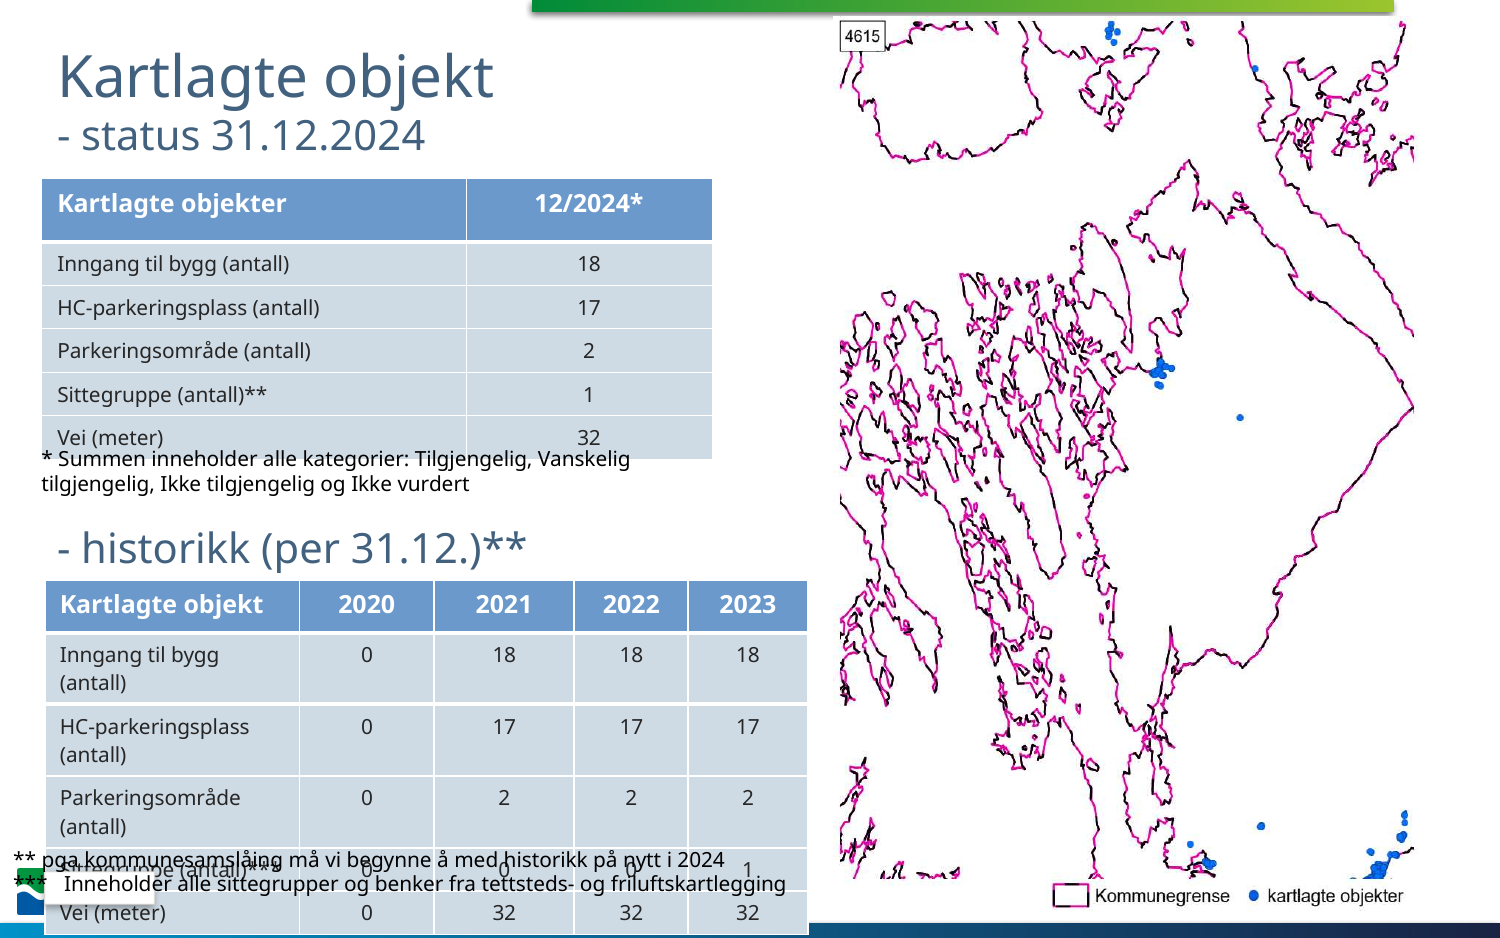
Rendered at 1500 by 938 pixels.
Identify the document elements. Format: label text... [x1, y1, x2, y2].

table_cell 0 [300, 904, 433, 934]
table_cell 1 [467, 373, 712, 415]
table_cell 17 [435, 706, 573, 775]
table_cell Inngang til bygg (antall) [46, 635, 299, 702]
table_cell Vei (meter) [42, 416, 466, 438]
text_box Kartlagte objekt - status 31.12.2024 [42, 24, 828, 167]
table_cell HC-parkeringsplass (antall) [46, 706, 299, 775]
table_cell 17 [467, 286, 712, 328]
table_cell 32 [689, 892, 807, 934]
text_box ** pga kommunesamslåing må vi begynne å med historikk på nytt i 2024 *** Inneholder alle sittegrupper og benker fra tettsteds- og friluftskartlegging [0, 838, 802, 904]
table_cell 1 [802, 849, 807, 890]
table_cell 2 [689, 777, 807, 847]
table_header 2020 [300, 581, 433, 631]
table_cell 18 [689, 635, 807, 702]
picture [833, 16, 1419, 913]
table_cell 18 [575, 635, 687, 702]
table_cell 0 [300, 635, 433, 702]
table_cell HC-parkeringsplass (antall) [42, 286, 466, 328]
table_header Kartlagte objekt [46, 581, 299, 631]
table_cell 2 [575, 777, 687, 838]
table_header 2023 [689, 581, 807, 631]
table_header 2021 [435, 581, 573, 631]
table_cell Parkeringsområde (antall) [46, 777, 299, 838]
table_cell 32 [435, 904, 573, 934]
table_cell 17 [689, 706, 807, 775]
table_cell 2 [435, 777, 573, 838]
text_box * Summen inneholder alle kategorier: Tilgjengelig, Vanskelig tilgjengelig, Ikke tilgjengelig og Ikke vurdert [26, 438, 711, 504]
table_cell Inngang til bygg (antall) [42, 244, 466, 285]
table_cell 32 [575, 904, 687, 934]
text_box - historikk (per 31.12.)** [42, 496, 828, 580]
table_header Kartlagte objekter [42, 179, 466, 240]
table_header 12/2024* [467, 179, 712, 240]
table_cell 32 [467, 416, 712, 459]
table_cell 18 [467, 244, 712, 285]
table_cell Sittegruppe (antall)** [42, 373, 466, 415]
table_cell 18 [435, 635, 573, 702]
table_cell 2 [467, 329, 712, 372]
table_cell Parkeringsområde (antall) [42, 329, 466, 372]
table_cell 17 [575, 706, 687, 775]
table_header 2022 [575, 581, 687, 631]
table_cell Vei (meter) [46, 904, 299, 934]
table_cell 0 [300, 706, 433, 775]
table_cell 0 [300, 777, 433, 838]
